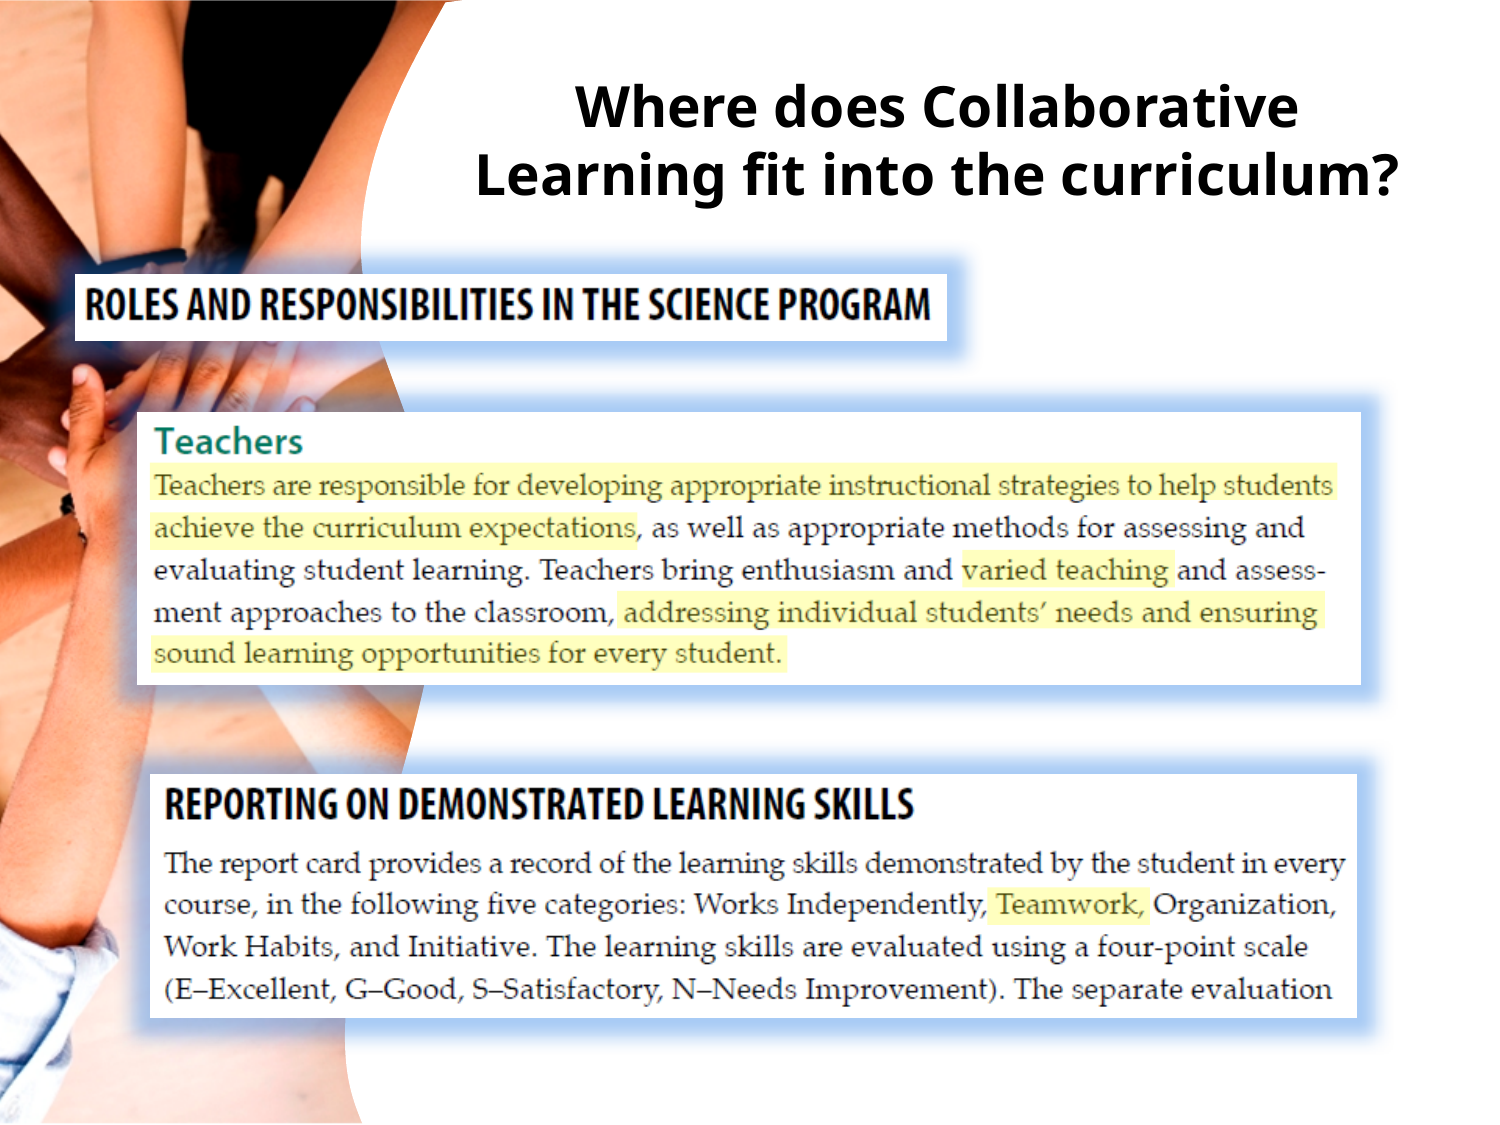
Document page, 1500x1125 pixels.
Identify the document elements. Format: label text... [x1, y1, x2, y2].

picture [74, 274, 948, 341]
picture [0, 0, 456, 1125]
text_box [137, 412, 1362, 685]
title Where does Collaborative Learning fit into the curriculum? [450, 45, 1425, 233]
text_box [149, 774, 1357, 1018]
